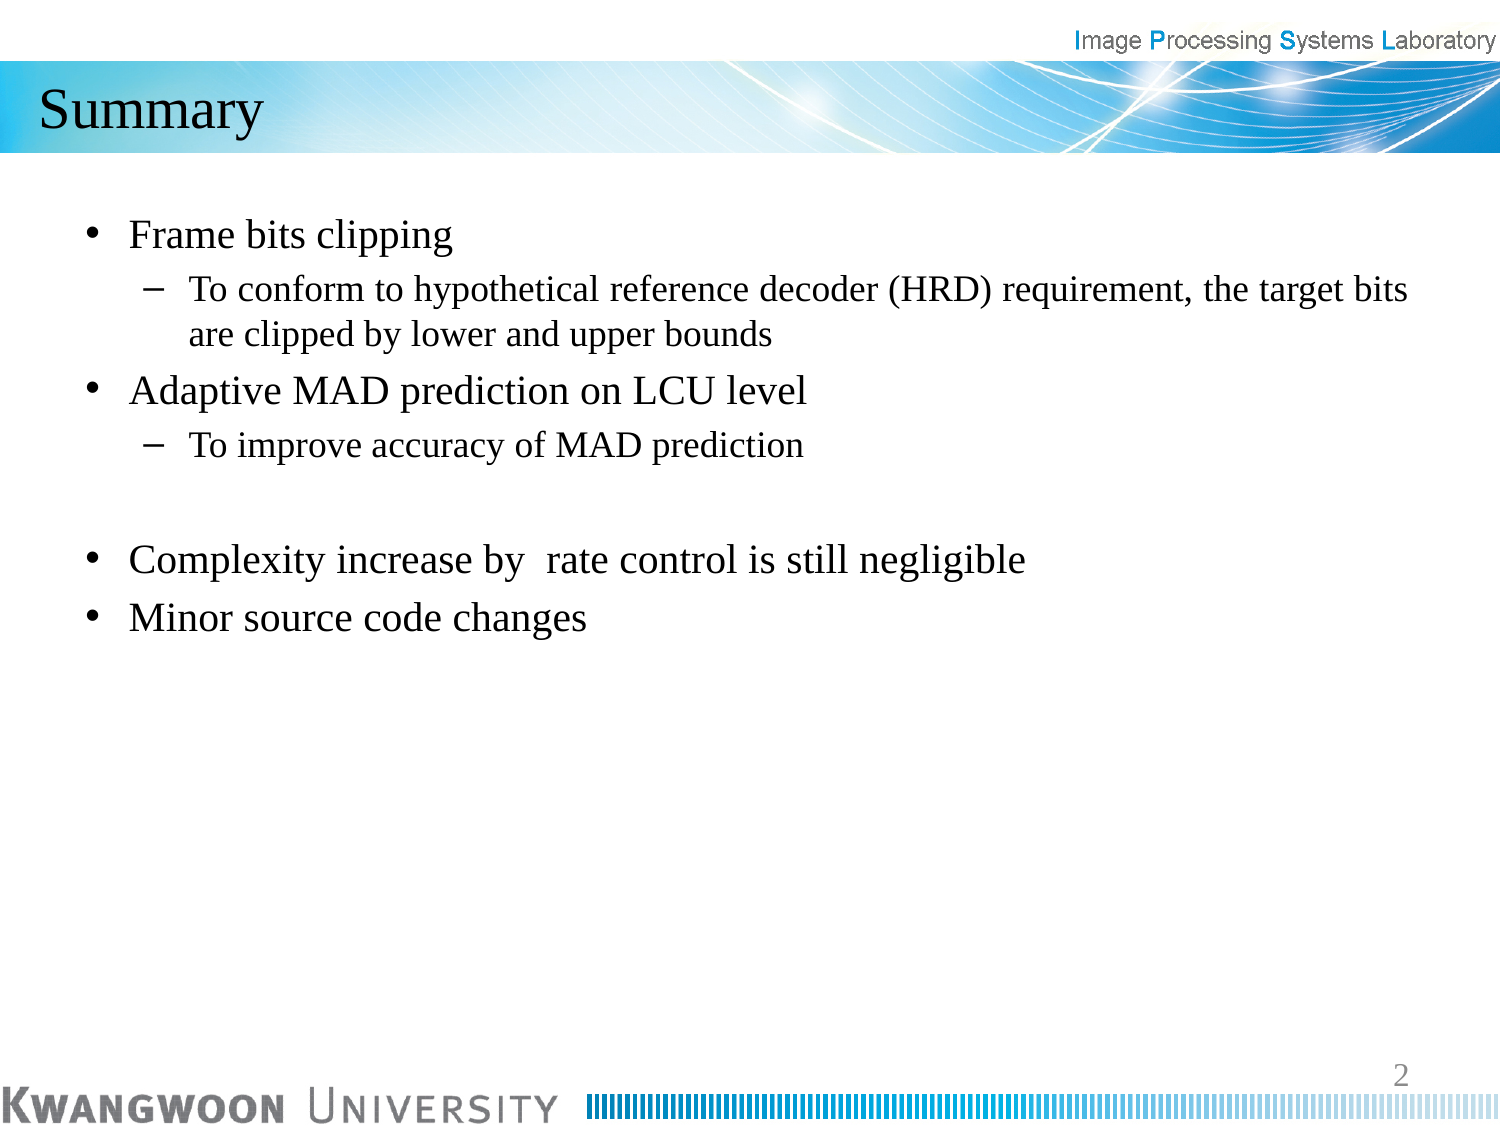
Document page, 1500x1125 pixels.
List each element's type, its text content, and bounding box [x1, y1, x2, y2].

title Summary [23, 58, 1336, 153]
slide_number 2 [1324, 1042, 1425, 1103]
picture [0, 0, 1500, 1125]
list Frame bits clipping To conform to hypothetical reference decoder (HRD) requirement, the target bits are clipped by lower and upper bounds Adaptive MAD prediction on LCU level To improve accuracy of MAD prediction Complexity increase by rate control is still negligible Minor source code changes [70, 199, 1425, 1020]
